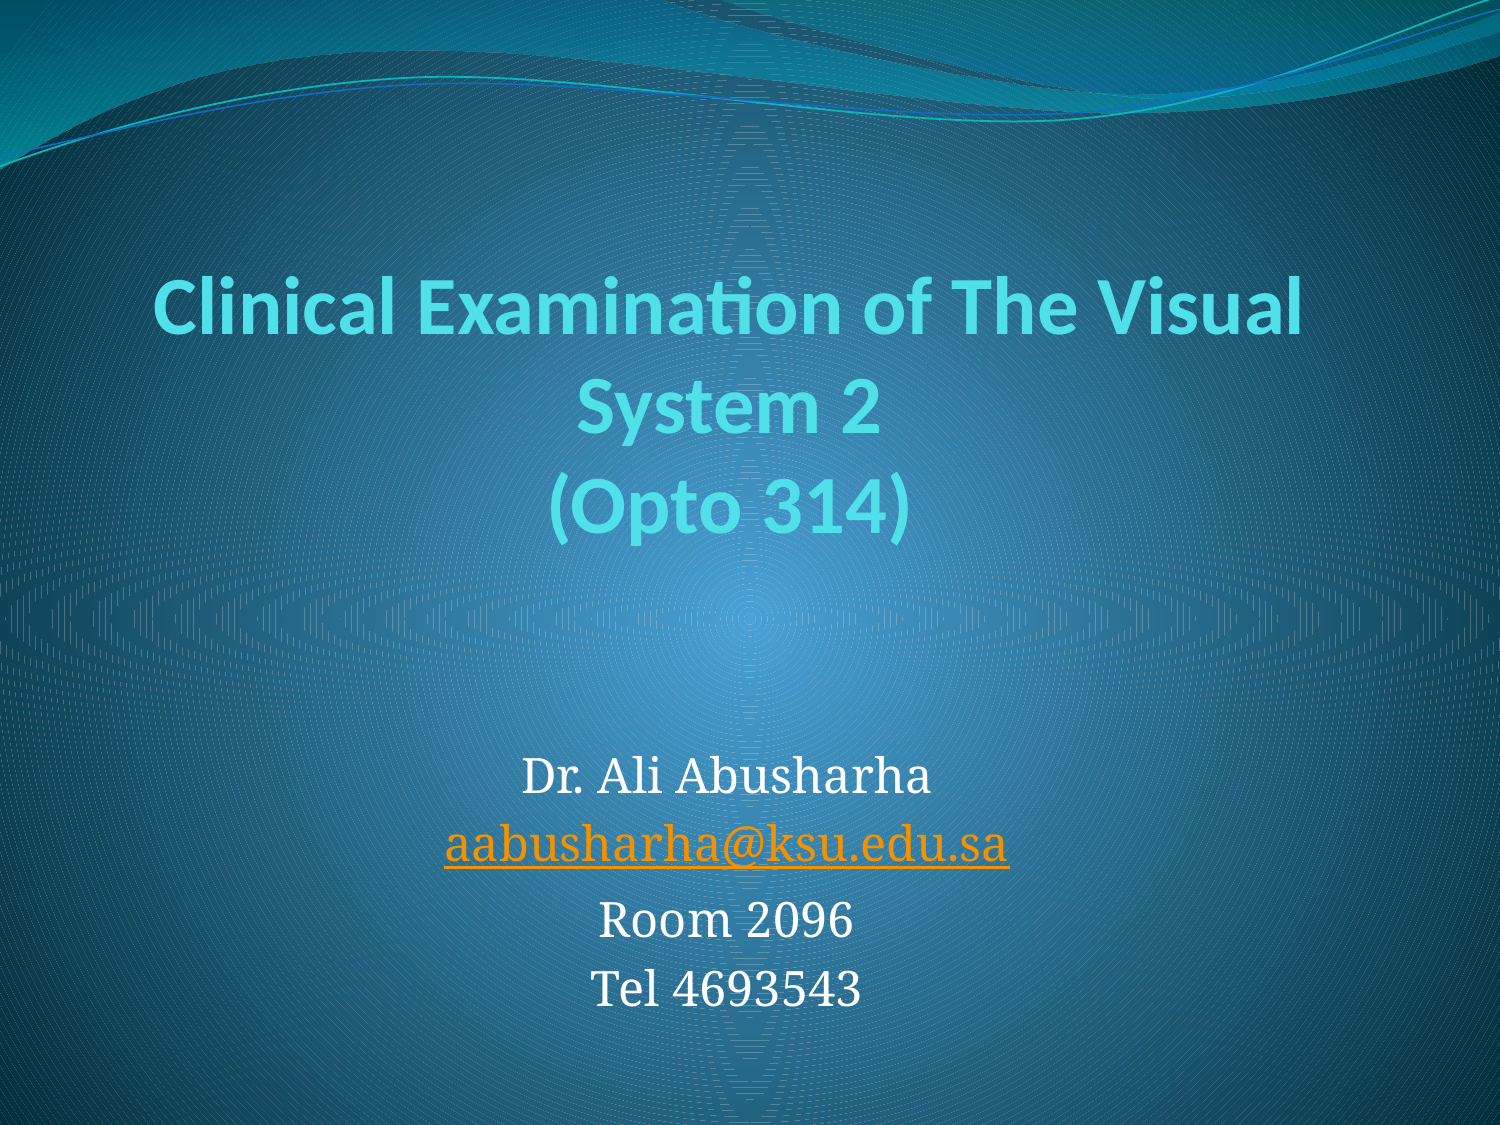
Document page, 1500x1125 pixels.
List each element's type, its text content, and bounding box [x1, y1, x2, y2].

subtitle Dr. Ali Abusharha aabusharha@ksu.edu.sa Room 2096 Tel 4693543 [87, 737, 1376, 1025]
title Clinical Examination of The Visual System 2 (Opto 314) [87, 249, 1376, 550]
